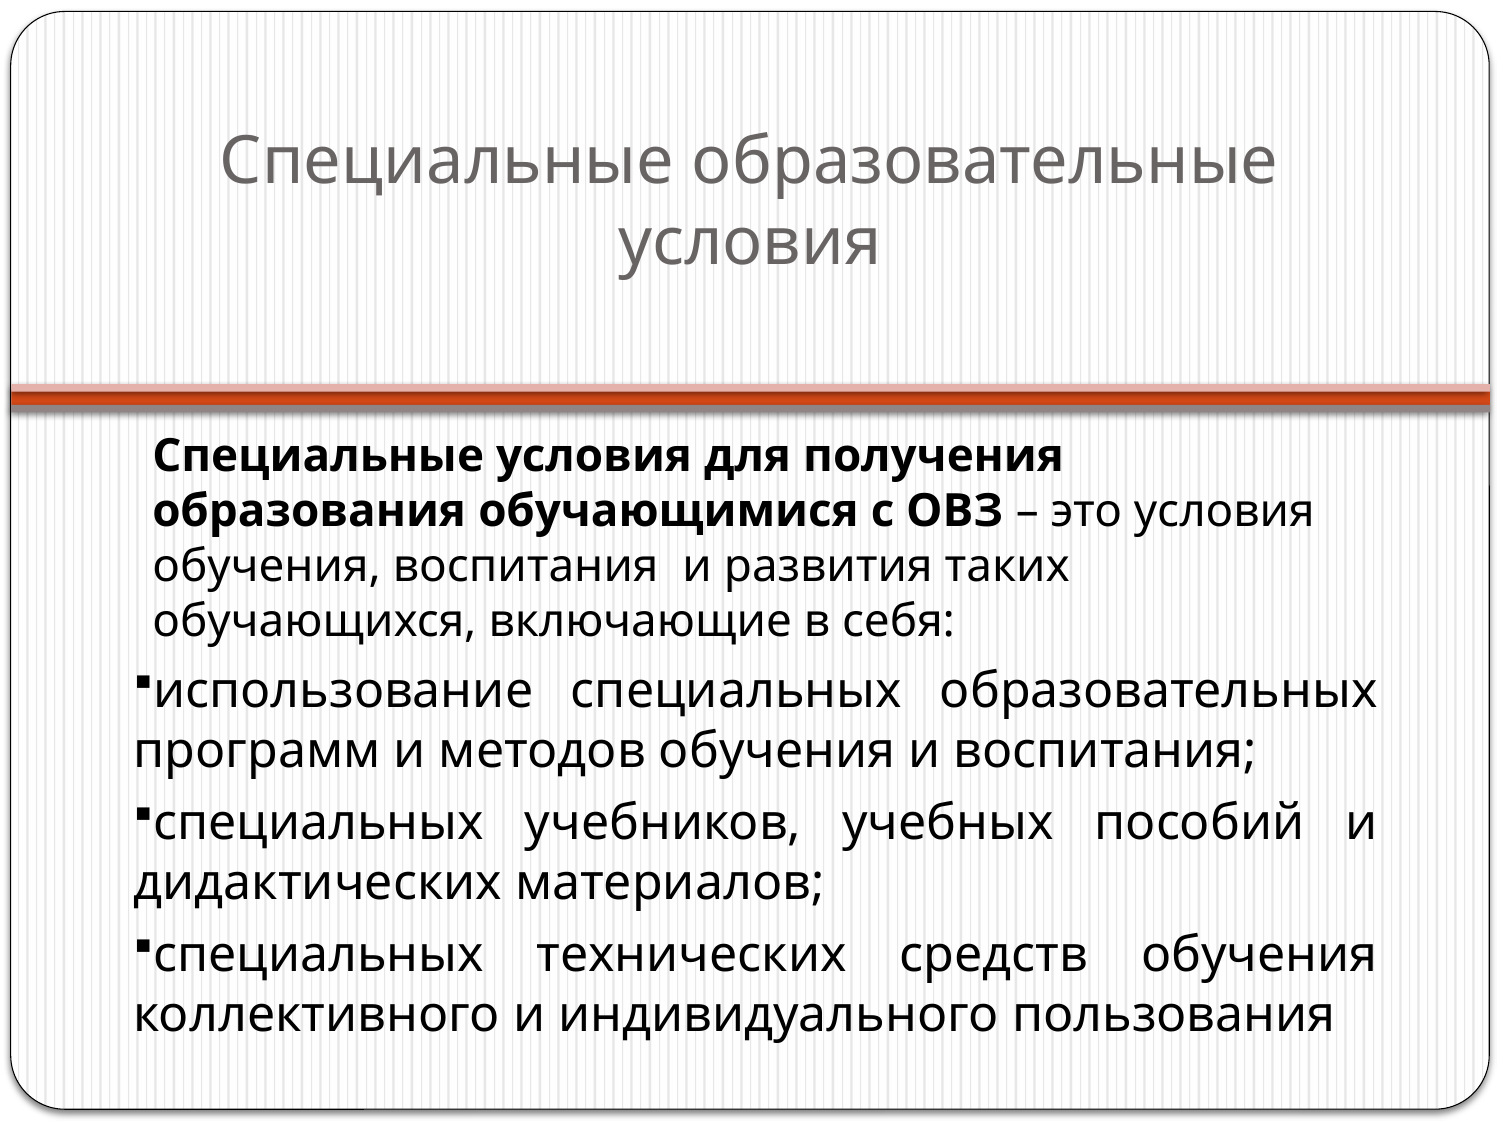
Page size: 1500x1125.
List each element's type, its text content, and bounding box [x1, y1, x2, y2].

title Специальные образовательные условия [112, 102, 1388, 293]
list Специальные условия для получения образования обучающимися с ОВЗ – это условия обучения, воспитания и развития таких обучающихся, включающие в себя: использование специальных образовательных программ и методов обучения и воспитания; специальных учебников, учебных пособий и дидактических материалов; специальных технических средств обучения коллективного и индивидуального пользования [118, 417, 1394, 588]
